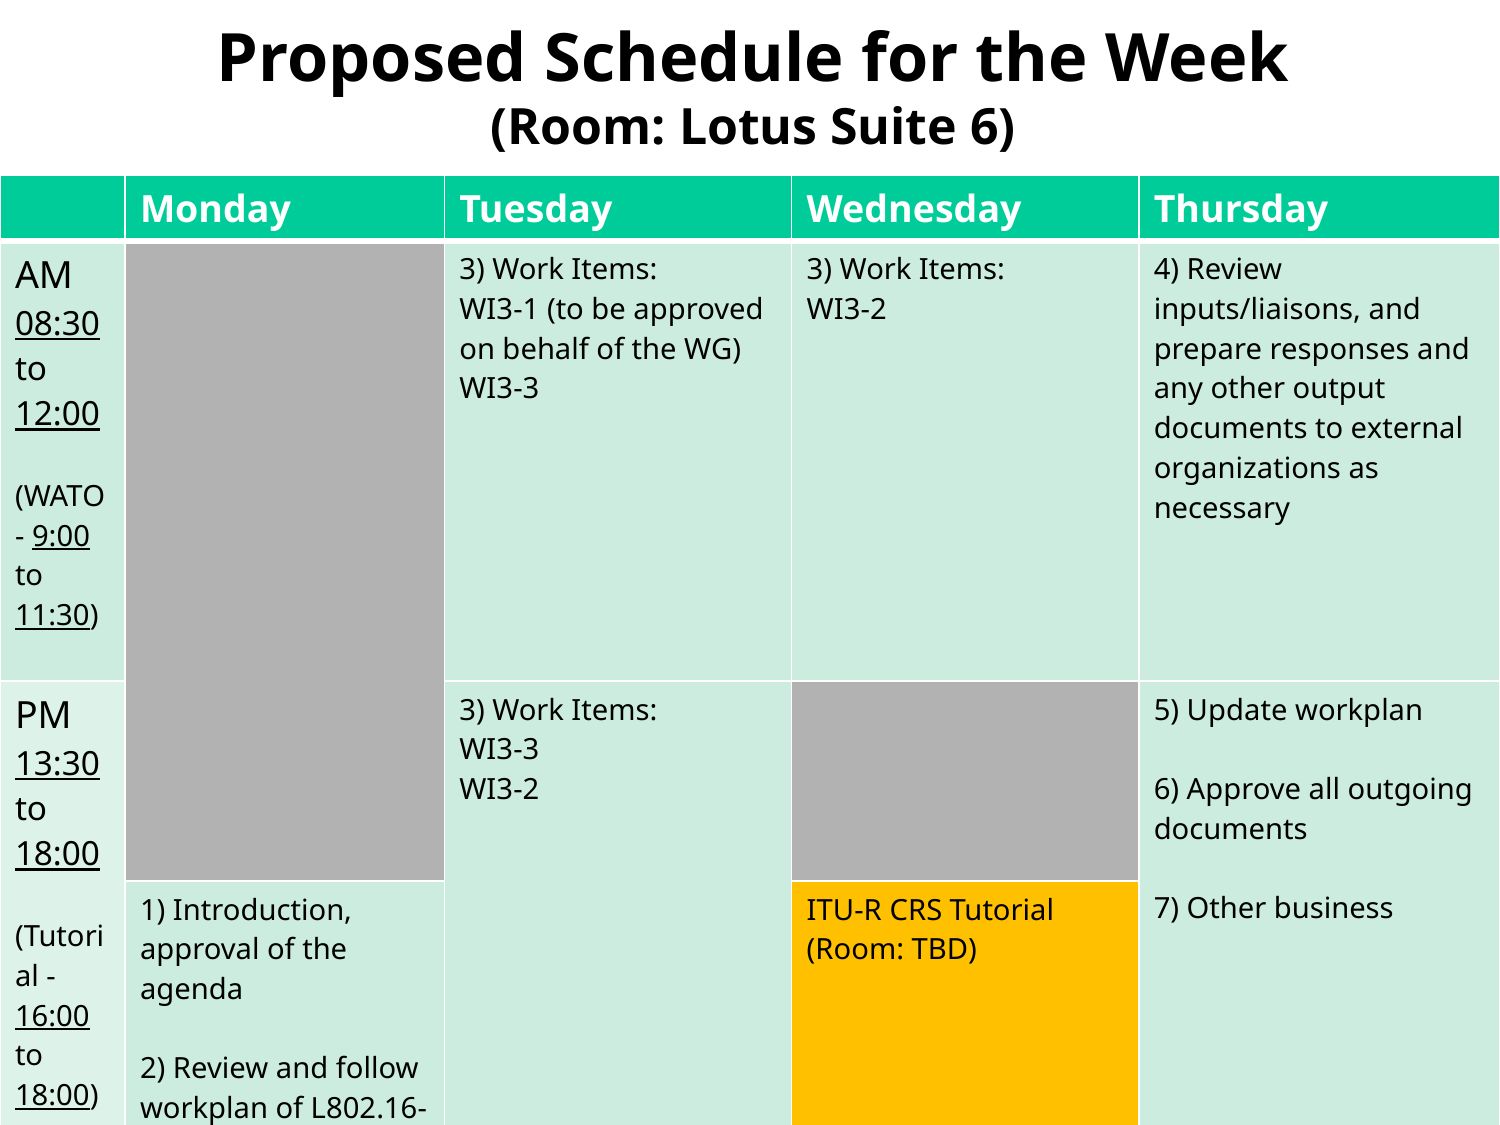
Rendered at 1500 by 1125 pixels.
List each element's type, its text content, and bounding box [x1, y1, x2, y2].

table_cell 1) Introduction, approval of the agenda 2) Review and follow workplan of L802.16-11/0026r1 [126, 882, 444, 1125]
title Proposed Schedule for the Week (Room: Lotus Suite 6) [75, 7, 1425, 150]
table_header Thursday [1140, 176, 1499, 238]
table_header [1, 176, 124, 238]
table_cell AM 08:30 to 12:00 (WATO - 9:00 to 11:30) [1, 244, 124, 680]
table_cell 3) Work Items: WI3-3 WI3-2 [445, 682, 791, 1125]
table_cell ITU-R CRS Tutorial (Room: TBD) [792, 882, 1138, 1125]
table_cell 5) Update workplan 6) Approve all outgoing documents 7) Other business [1140, 682, 1499, 1125]
table_header Tuesday [445, 176, 791, 238]
table_cell 3) Work Items: WI3-2 [792, 244, 1138, 680]
table_header Monday [126, 176, 444, 238]
table_cell 4) Review inputs/liaisons, and prepare responses and any other output documents to external organizations as necessary [1140, 244, 1499, 680]
table_cell 3) Work Items: WI3-1 (to be approved on behalf of the WG) WI3-3 [445, 244, 791, 680]
table_cell PM 13:30 to 18:00 (Tutorial - 16:00 to 18:00) [1, 682, 124, 1125]
table_cell [792, 682, 1138, 880]
table_header Wednesday [792, 176, 1138, 238]
table_cell [126, 244, 444, 880]
